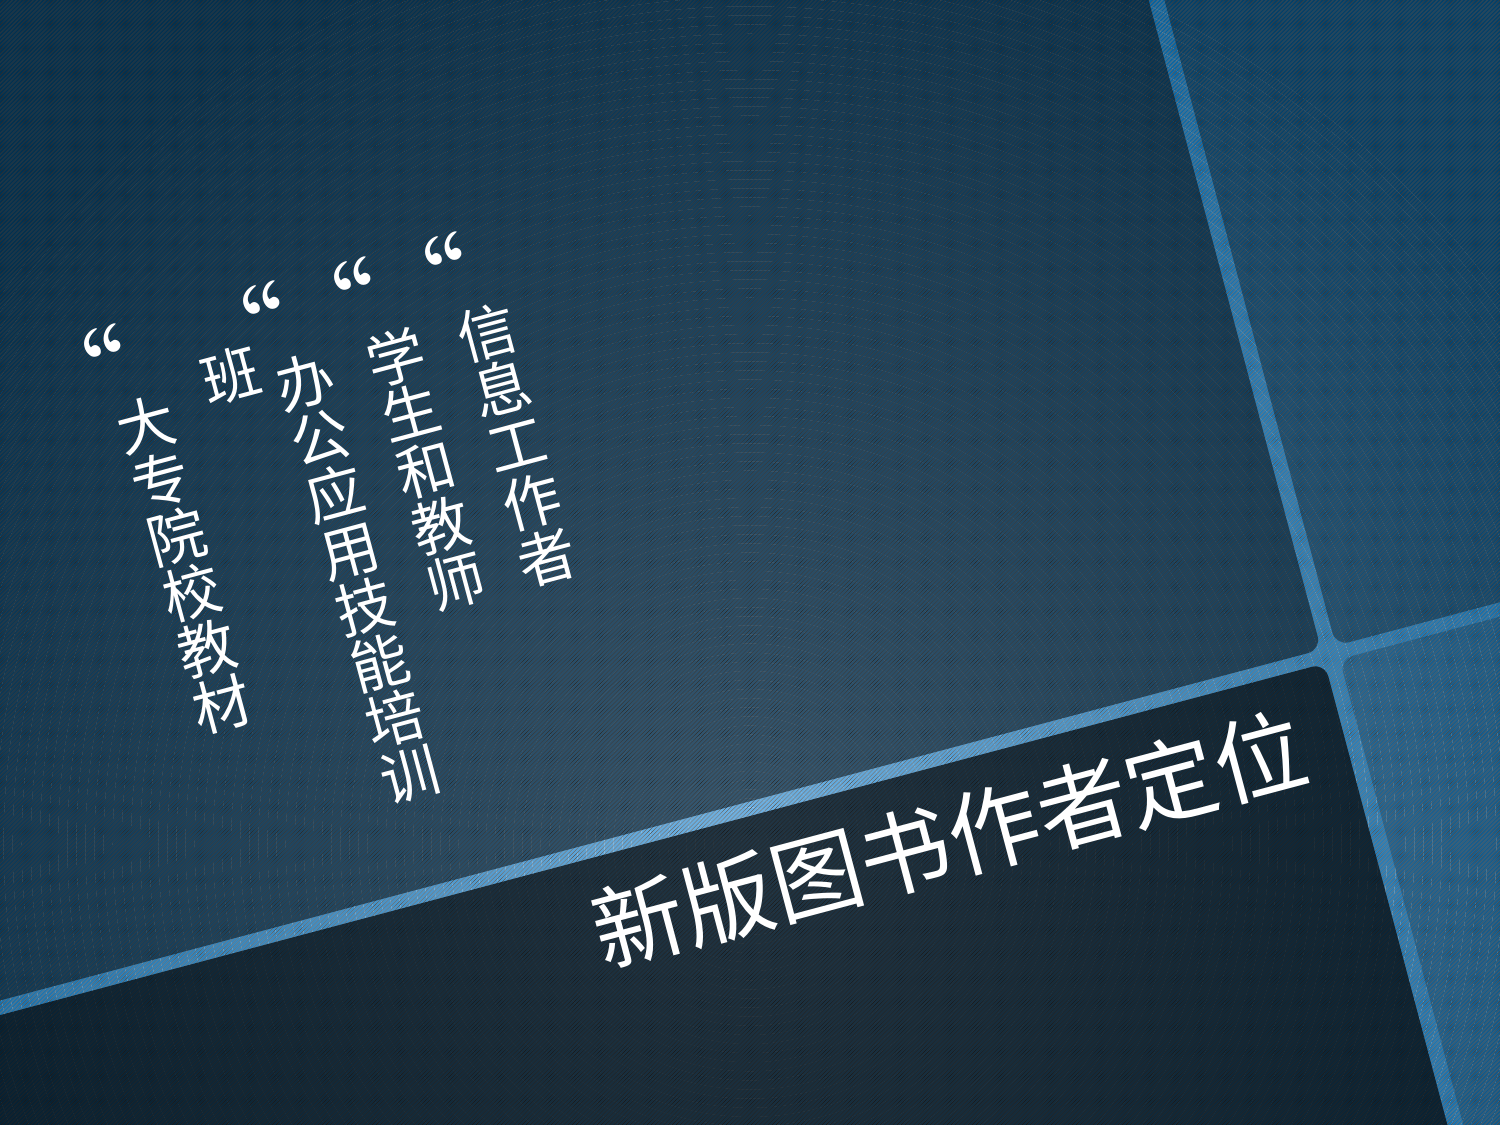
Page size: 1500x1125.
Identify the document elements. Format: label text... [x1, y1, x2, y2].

title 新版图书作者定位 [508, 678, 1357, 1097]
list 信息工作者 学生和教师 办公应用技能培训班 大专院校教材 [70, 31, 1266, 883]
